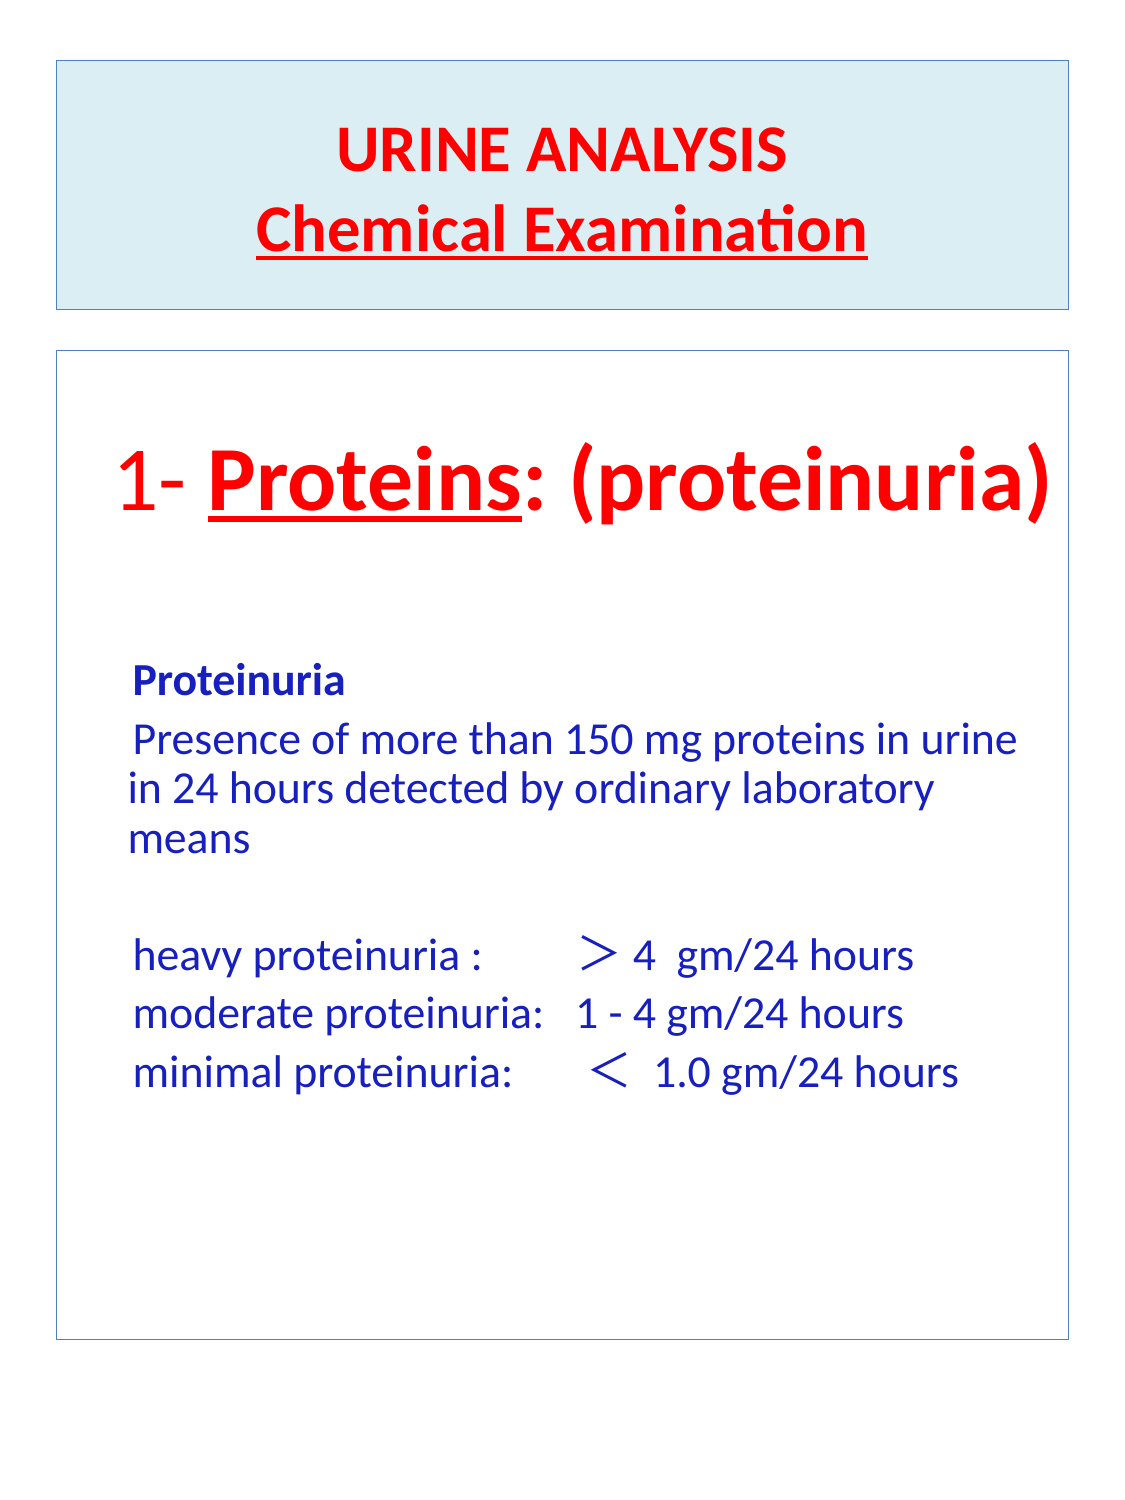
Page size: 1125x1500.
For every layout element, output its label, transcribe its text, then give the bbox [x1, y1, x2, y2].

list 1- Proteins: (proteinuria) Proteinuria Presence of more than 150 mg proteins in urine in 24 hours detected by ordinary laboratory means heavy proteinuria : ＞4 gm/24 hours moderate proteinuria: 1 - 4 gm/24 hours minimal proteinuria: ＜ 1.0 gm/24 hours [56, 350, 1069, 1340]
title URINE ANALYSIS Chemical Examination [56, 60, 1069, 310]
